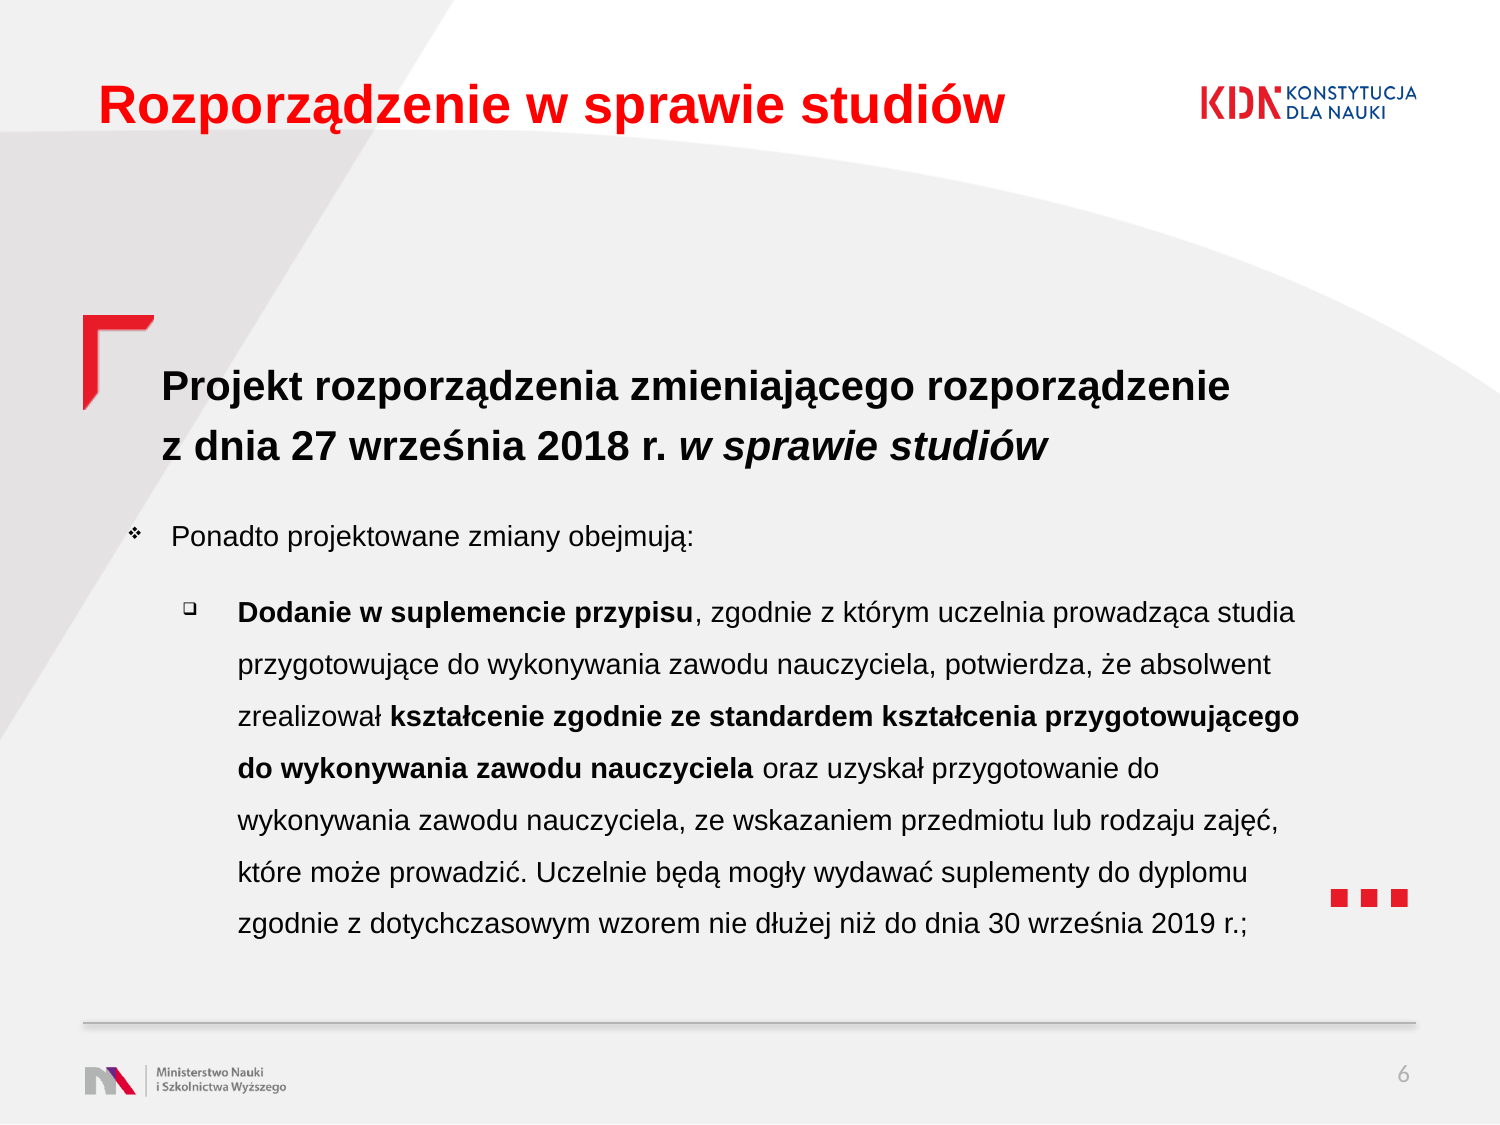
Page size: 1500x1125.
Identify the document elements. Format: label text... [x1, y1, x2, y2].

title Rozporządzenie w sprawie studiów [83, 74, 1170, 143]
list Projekt rozporządzenia zmieniającego rozporządzenie z dnia 27 września 2018 r. w sprawie studiów [146, 341, 1252, 423]
slide_number 6 [1074, 1042, 1425, 1103]
picture [0, 0, 1500, 1125]
list Ponadto projektowane zmiany obejmują: Dodanie w suplemencie przypisu, zgodnie z którym uczelnia prowadząca studia przygotowujące do wykonywania zawodu nauczyciela, potwierdza, że absolwent zrealizował kształcenie zgodnie ze standardem kształcenia przygotowującego do wykonywania zawodu nauczyciela oraz uzyskał przygotowanie do wykonywania zawodu nauczyciela, ze wskazaniem przedmiotu lub rodzaju zajęć, które może prowadzić. Uczelnie będą mogły wydawać suplementy do dyplomu zgodnie z dotychczasowym wzorem nie dłużej niż do dnia 30 września 2019 r.; [112, 503, 1317, 1000]
